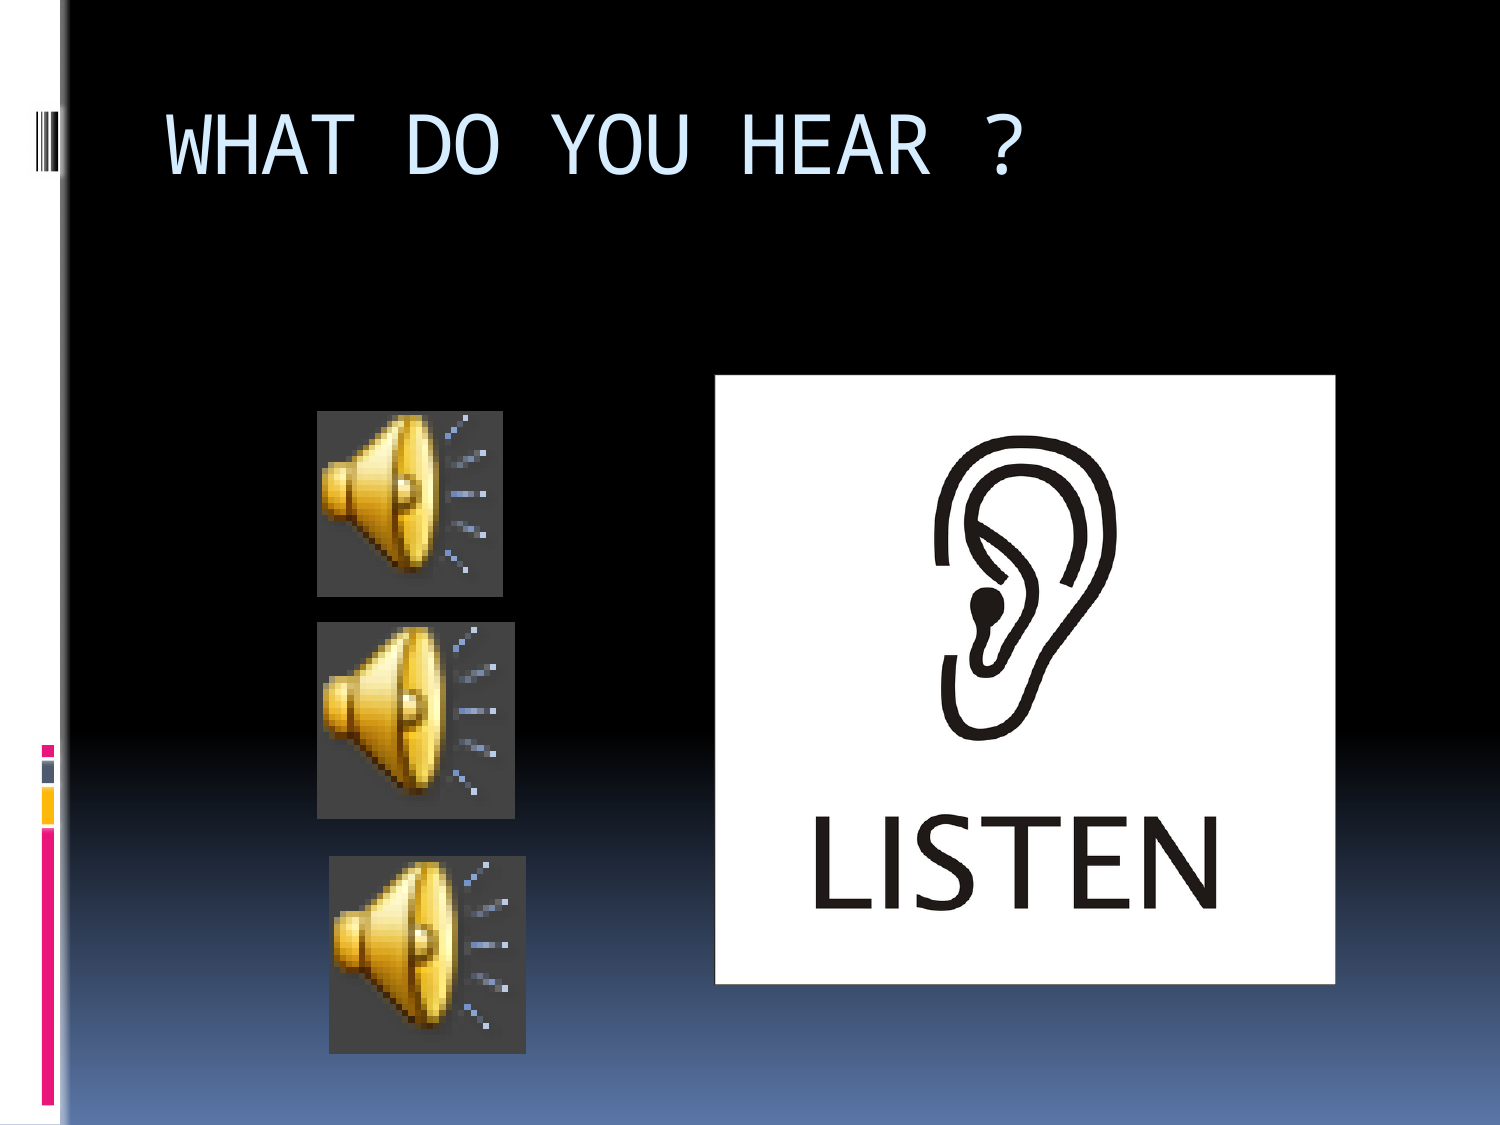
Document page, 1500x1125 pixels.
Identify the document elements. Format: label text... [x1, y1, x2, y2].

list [714, 374, 1337, 985]
picture [315, 620, 517, 821]
title WHAT DO YOU HEAR ? [150, 83, 1425, 234]
picture [315, 409, 505, 599]
picture [327, 854, 528, 1056]
